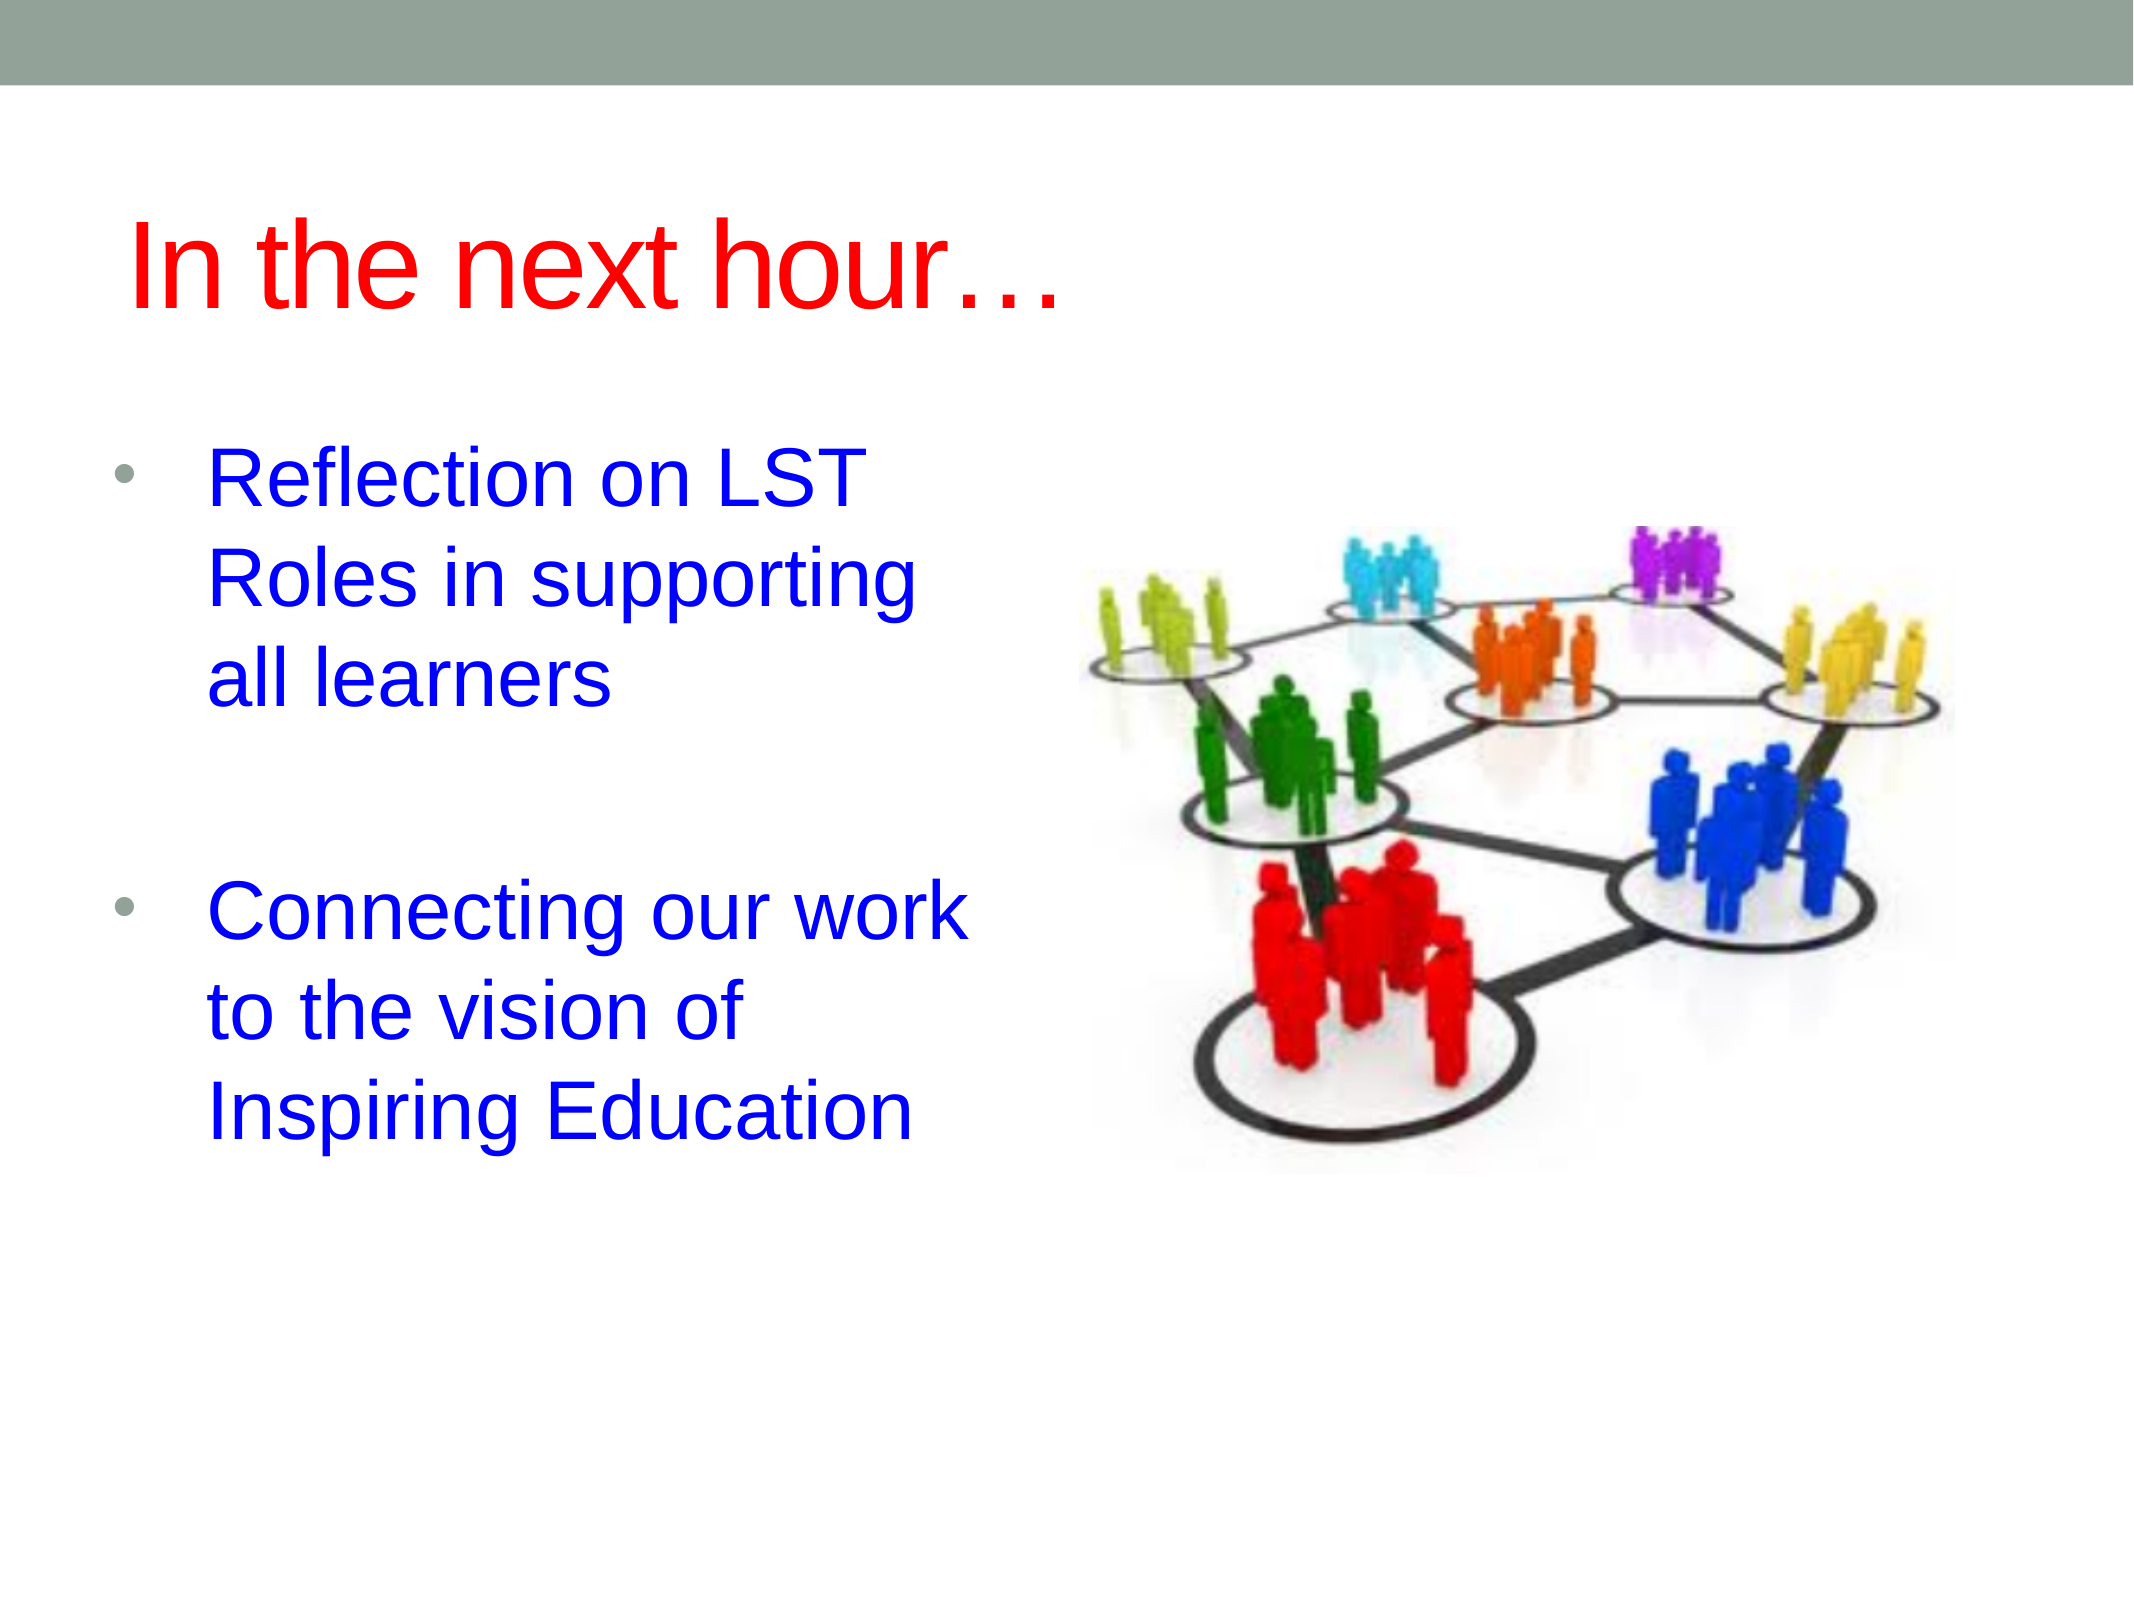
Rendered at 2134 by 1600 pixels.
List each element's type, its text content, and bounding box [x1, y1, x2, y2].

picture [1078, 526, 1955, 1174]
list Reflection on LST Roles in supporting all learners Connecting our work to the vision of Inspiring Education [91, 412, 1040, 1469]
title In the next hour… [104, 125, 2024, 392]
